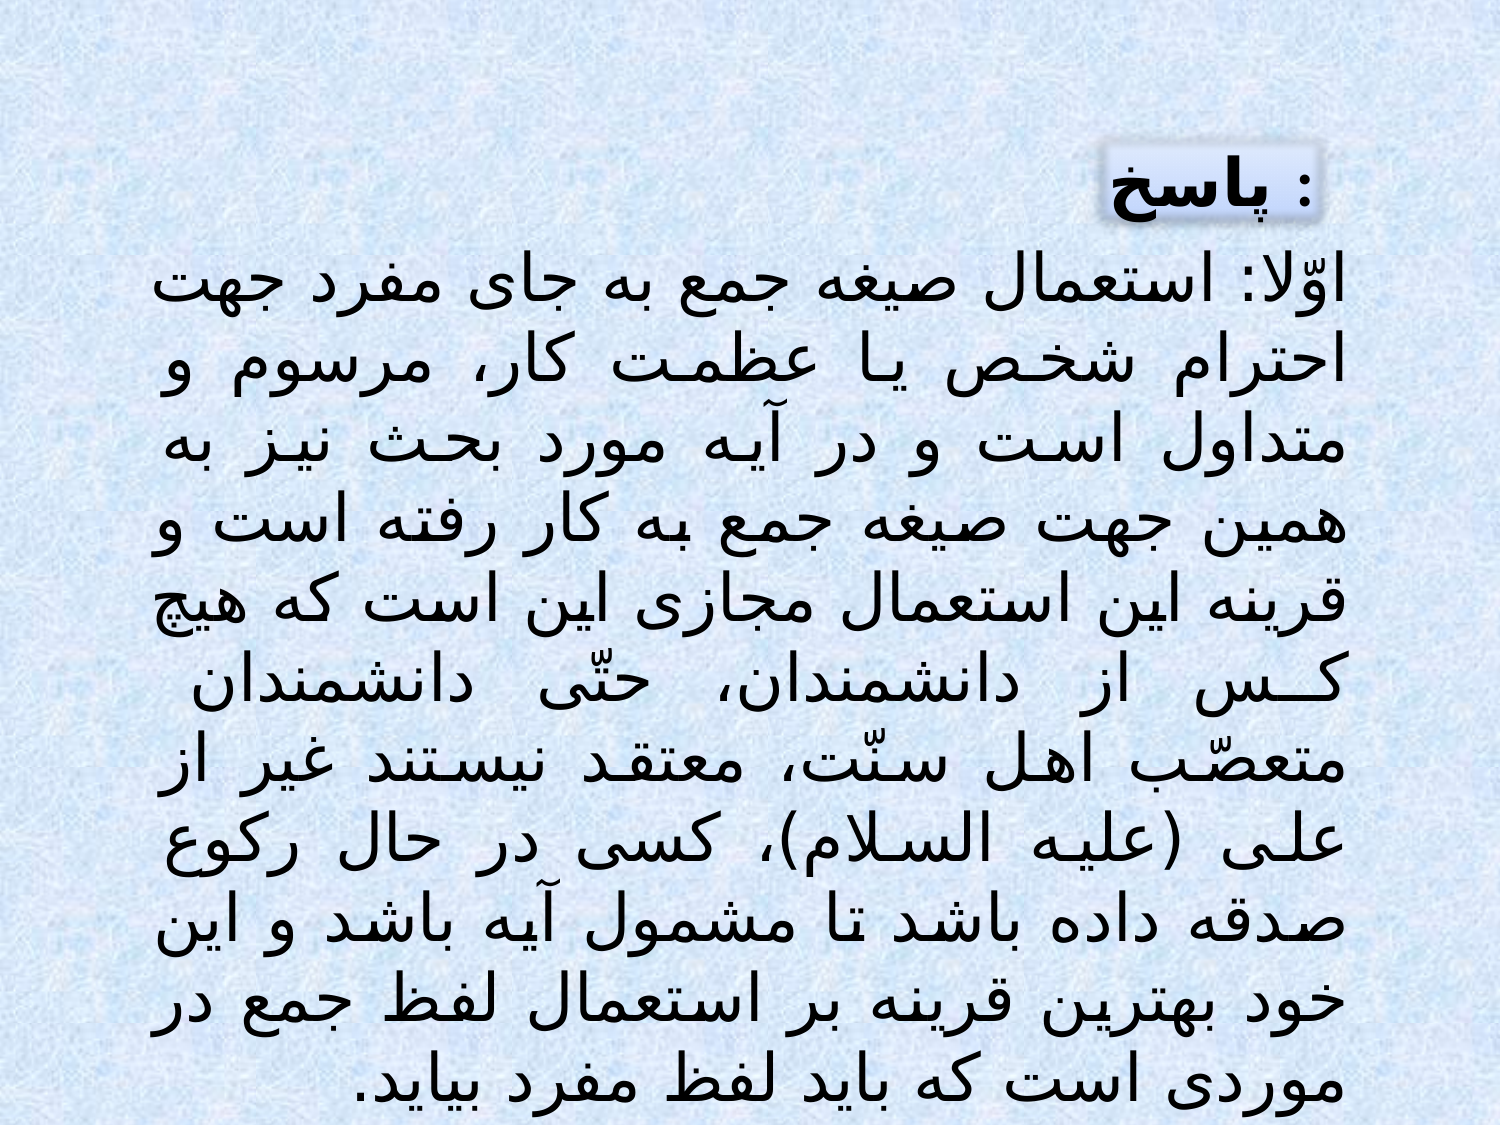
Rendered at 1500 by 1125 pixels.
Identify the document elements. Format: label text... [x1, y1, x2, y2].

picture [0, 0, 1500, 1125]
text_box پاسخ : [1112, 150, 1312, 209]
text_box اوّلا: استعمال صيغه جمع به جاى مفرد جهت احترام شخص يا عظمت كار، مرسوم و متداول است و در آيه مورد بحث نيز به همين جهت صيغه جمع به كار رفته است و قرينه اين استعمال مجازى اين است كه هيچ كس از دانشمندان، حتّى دانشمندان متعصّب اهل سنّت، معتقد نيستند غير از على (عليه السلام)، كسى در حال ركوع صدقه داده باشد تا مشمول آيه باشد و اين خود بهترين قرينه بر استعمال لفظ جمع در موردى است كه بايد لفظ مفرد بيايد. [135, 227, 1365, 1123]
